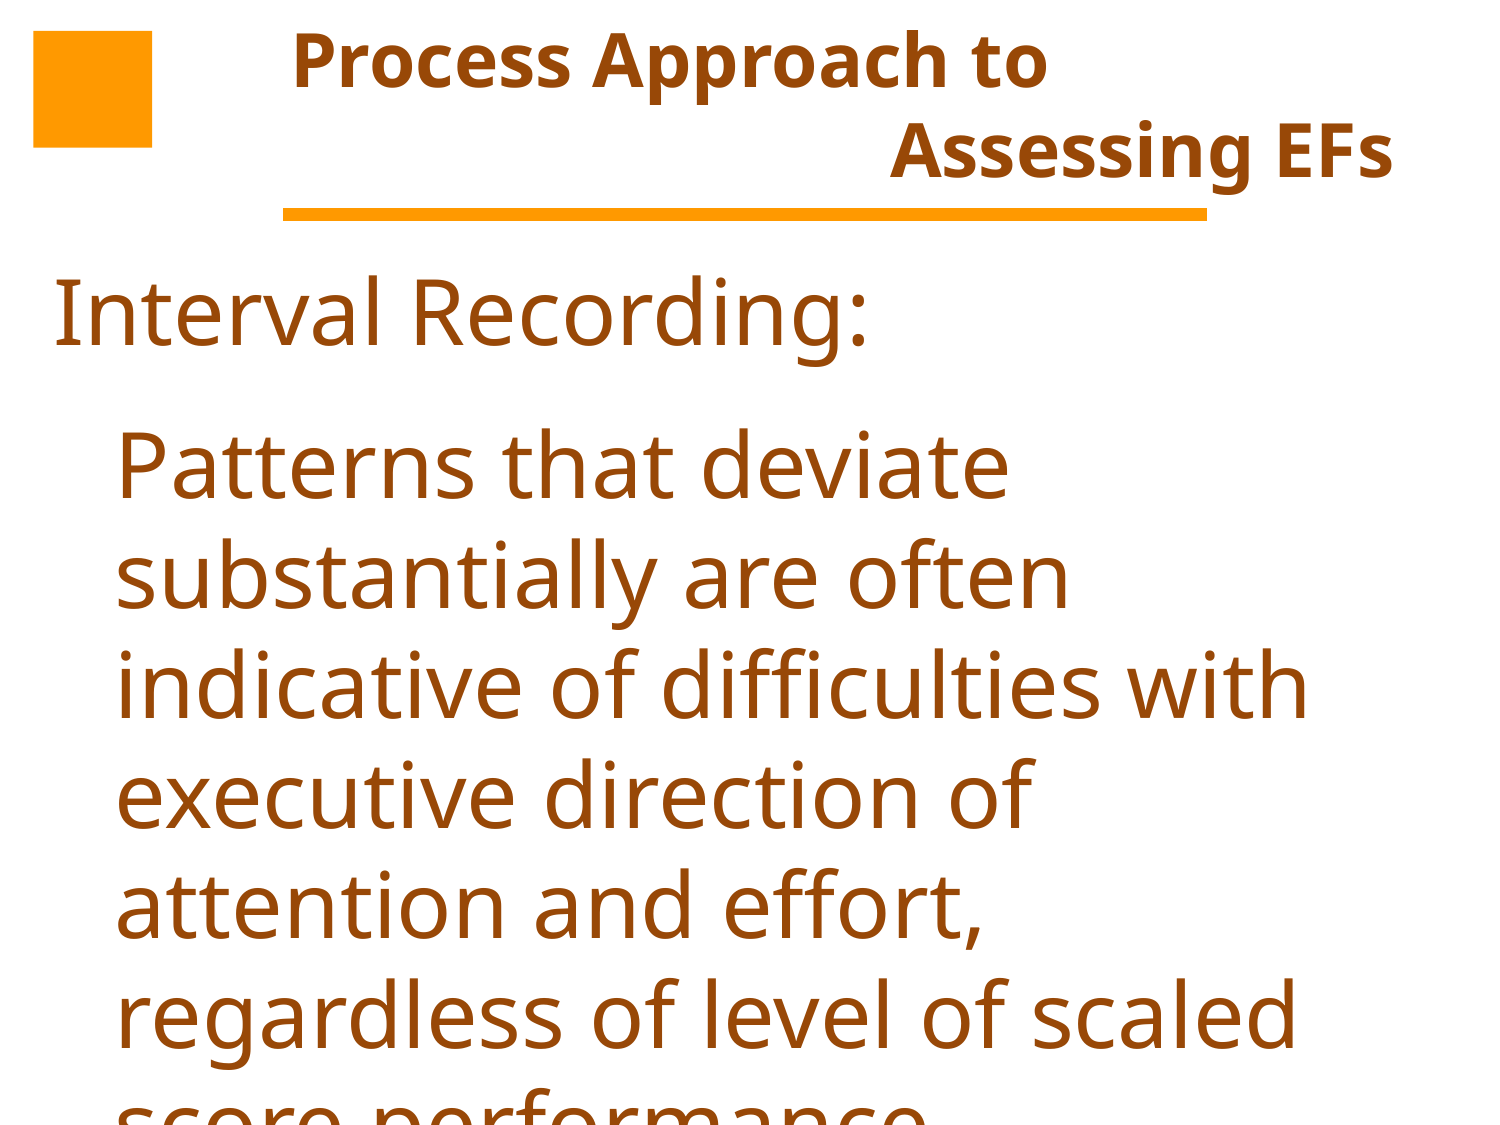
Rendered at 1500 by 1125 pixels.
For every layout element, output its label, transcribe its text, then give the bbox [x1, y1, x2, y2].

title Process Approach to Assessing EFs [274, 74, 1500, 201]
list Interval Recording: [37, 245, 1422, 341]
text_box [31, 29, 154, 150]
text_box Patterns that deviate substantially are often indicative of difficulties with executive direction of attention and effort, regardless of level of scaled score performance. [99, 399, 1448, 1019]
